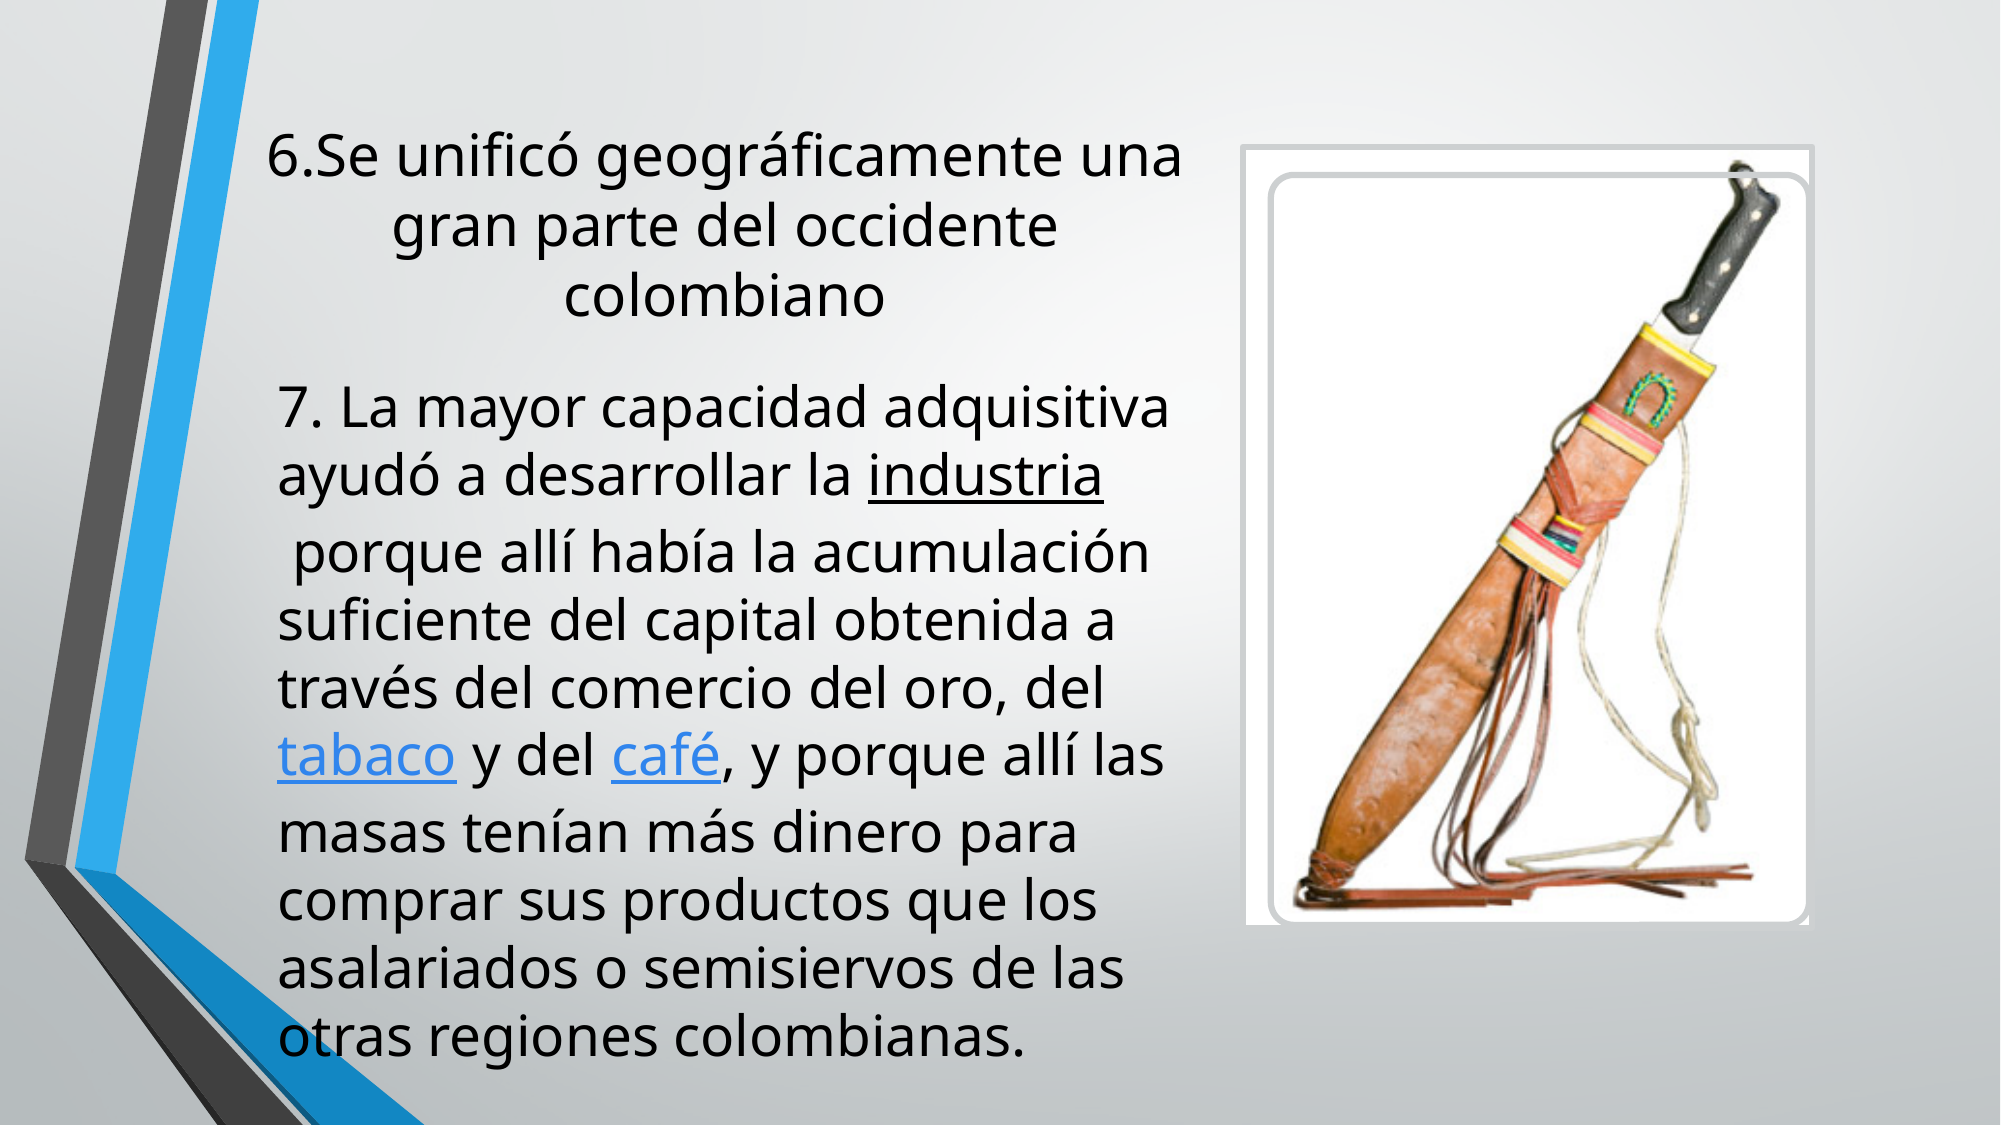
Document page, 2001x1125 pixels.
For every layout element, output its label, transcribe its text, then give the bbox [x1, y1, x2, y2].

picture [1245, 149, 1810, 926]
list 7. La mayor capacidad adquisitiva ayudó a desarrollar la industria porque allí había la acumulación suficiente del capital obtenida a través del comercio del oro, del tabaco y del café, y porque allí las masas tenían más dinero para comprar sus productos que los asalariados o semisiervos de las otras regiones colombianas. [262, 361, 1227, 1078]
title 6.Se unificó geográficamente una gran parte del occidente colombiano [243, 149, 1208, 336]
